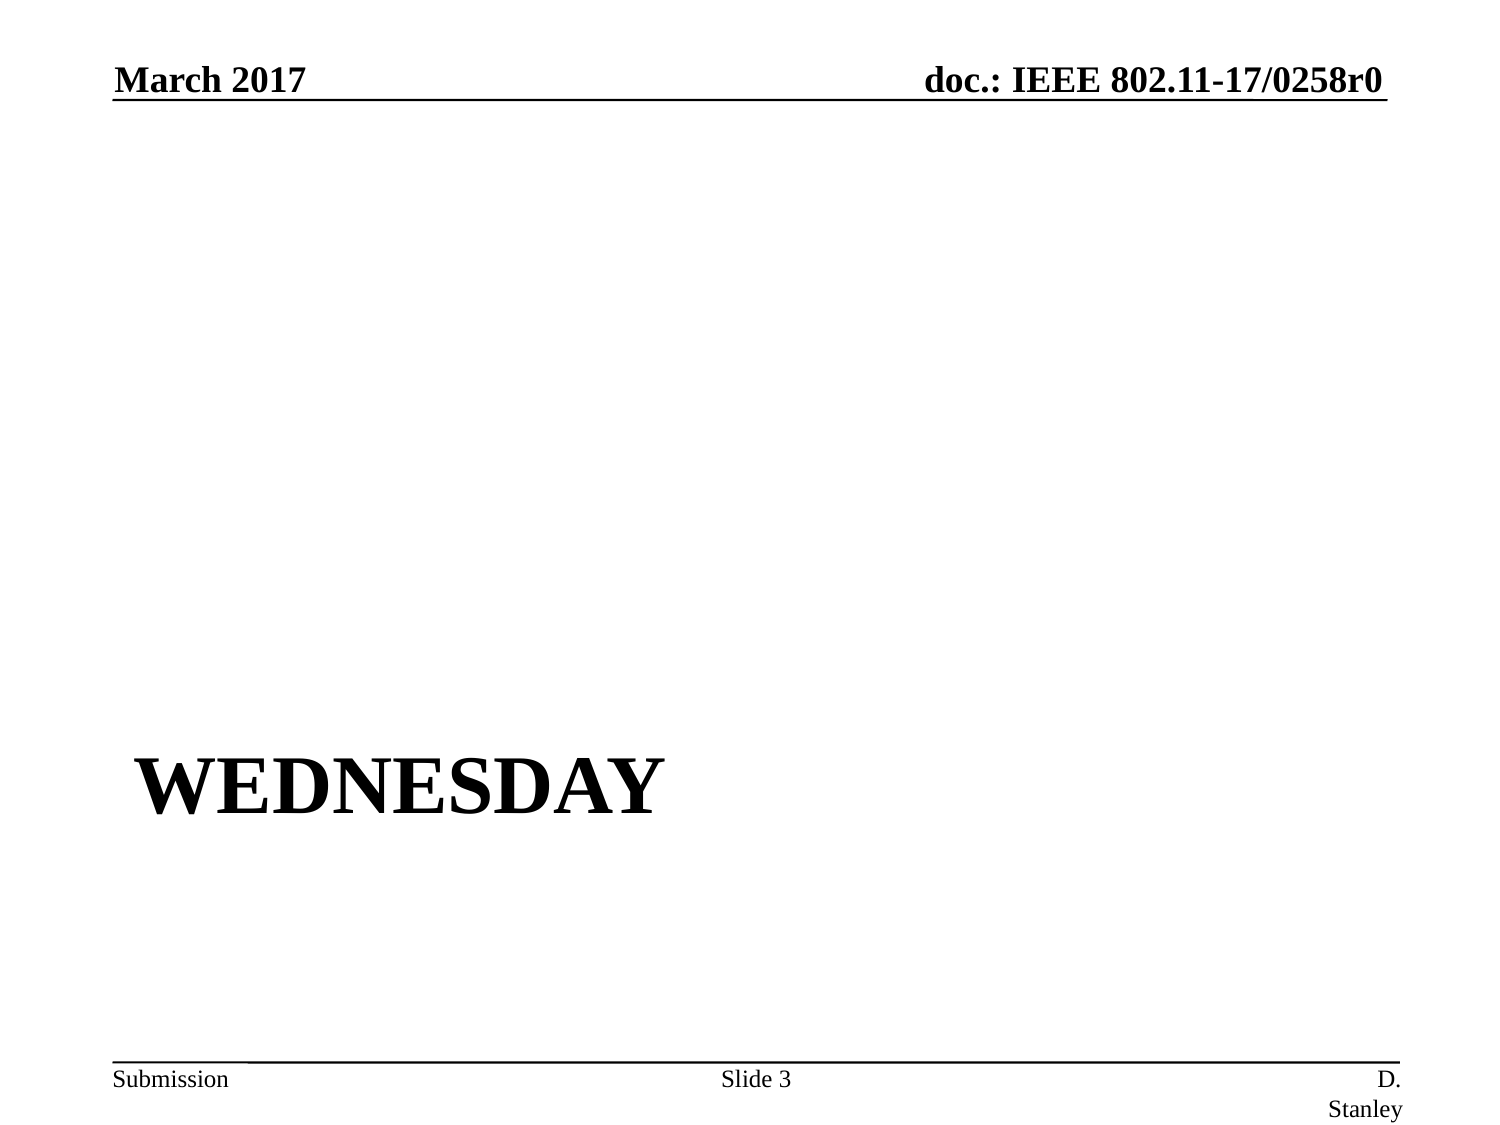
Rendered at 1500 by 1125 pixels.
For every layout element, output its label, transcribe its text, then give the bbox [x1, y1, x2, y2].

title Wednesday [118, 722, 1394, 947]
footer D. Stanley, HP Enterprise [1324, 1061, 1402, 1093]
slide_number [114, 54, 374, 101]
slide_number Slide 3 [712, 1061, 800, 1093]
